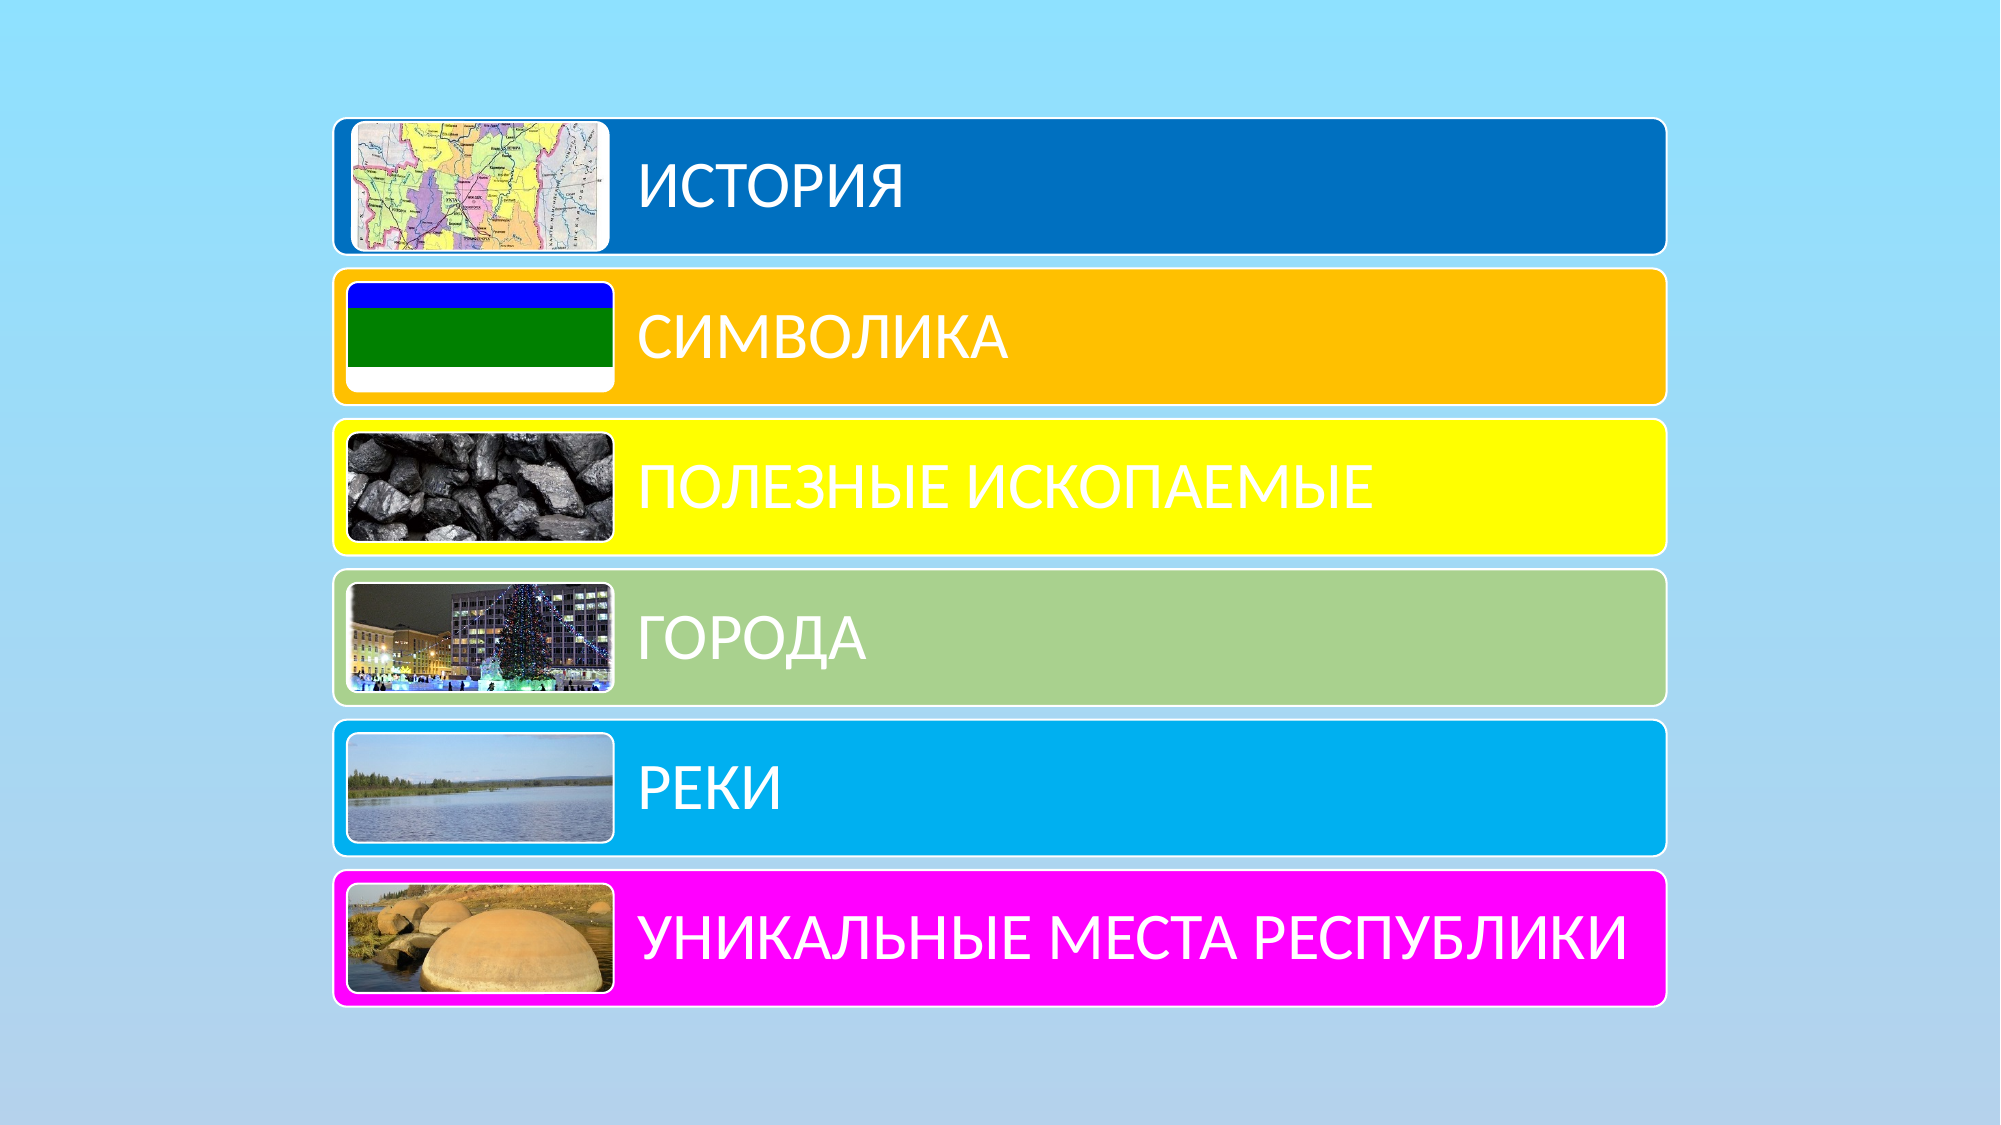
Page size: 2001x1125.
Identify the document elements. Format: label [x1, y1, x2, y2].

text_box [333, 117, 1667, 1007]
